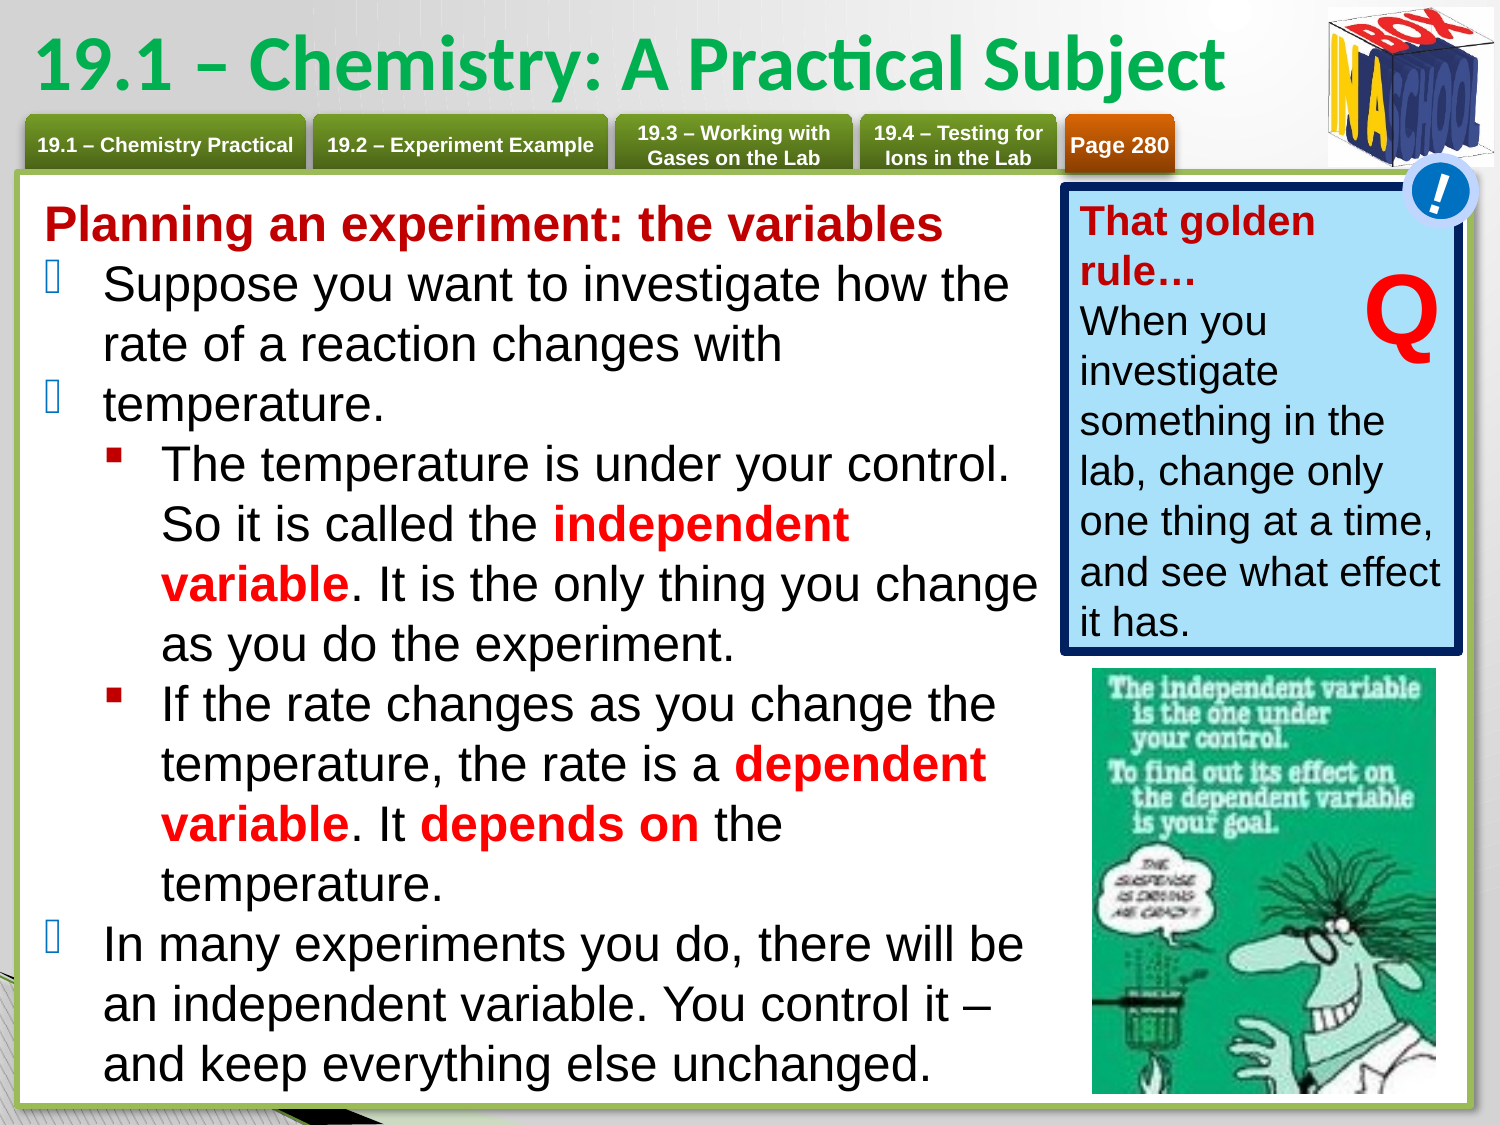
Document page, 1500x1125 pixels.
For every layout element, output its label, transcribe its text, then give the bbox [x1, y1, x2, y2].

picture [281, 1114, 303, 1125]
picture [1328, 7, 1495, 167]
title 19.1 – Chemistry: A Practical Subject [17, 7, 1258, 110]
text_box Page 280 [1064, 113, 1176, 173]
picture [1092, 668, 1436, 1095]
text_box That golden rule… When you investigate something in the lab, change only one thing at a time, and see what effect it has. [1064, 186, 1459, 652]
text_box Planning an experiment: the variables Suppose you want to investigate how the rate of a reaction changes with temperature. The temperature is under your control. So it is called the independent variable. It is the only thing you change as you do the experiment. If the rate changes as you change the temperature, the rate is a dependent variable. It depends on the temperature. In many experiments you do, there will be an independent variable. You control it – and keep everything else unchanged. [29, 184, 1065, 1100]
text_box Q [1349, 237, 1457, 372]
text_box ! [1402, 153, 1479, 229]
